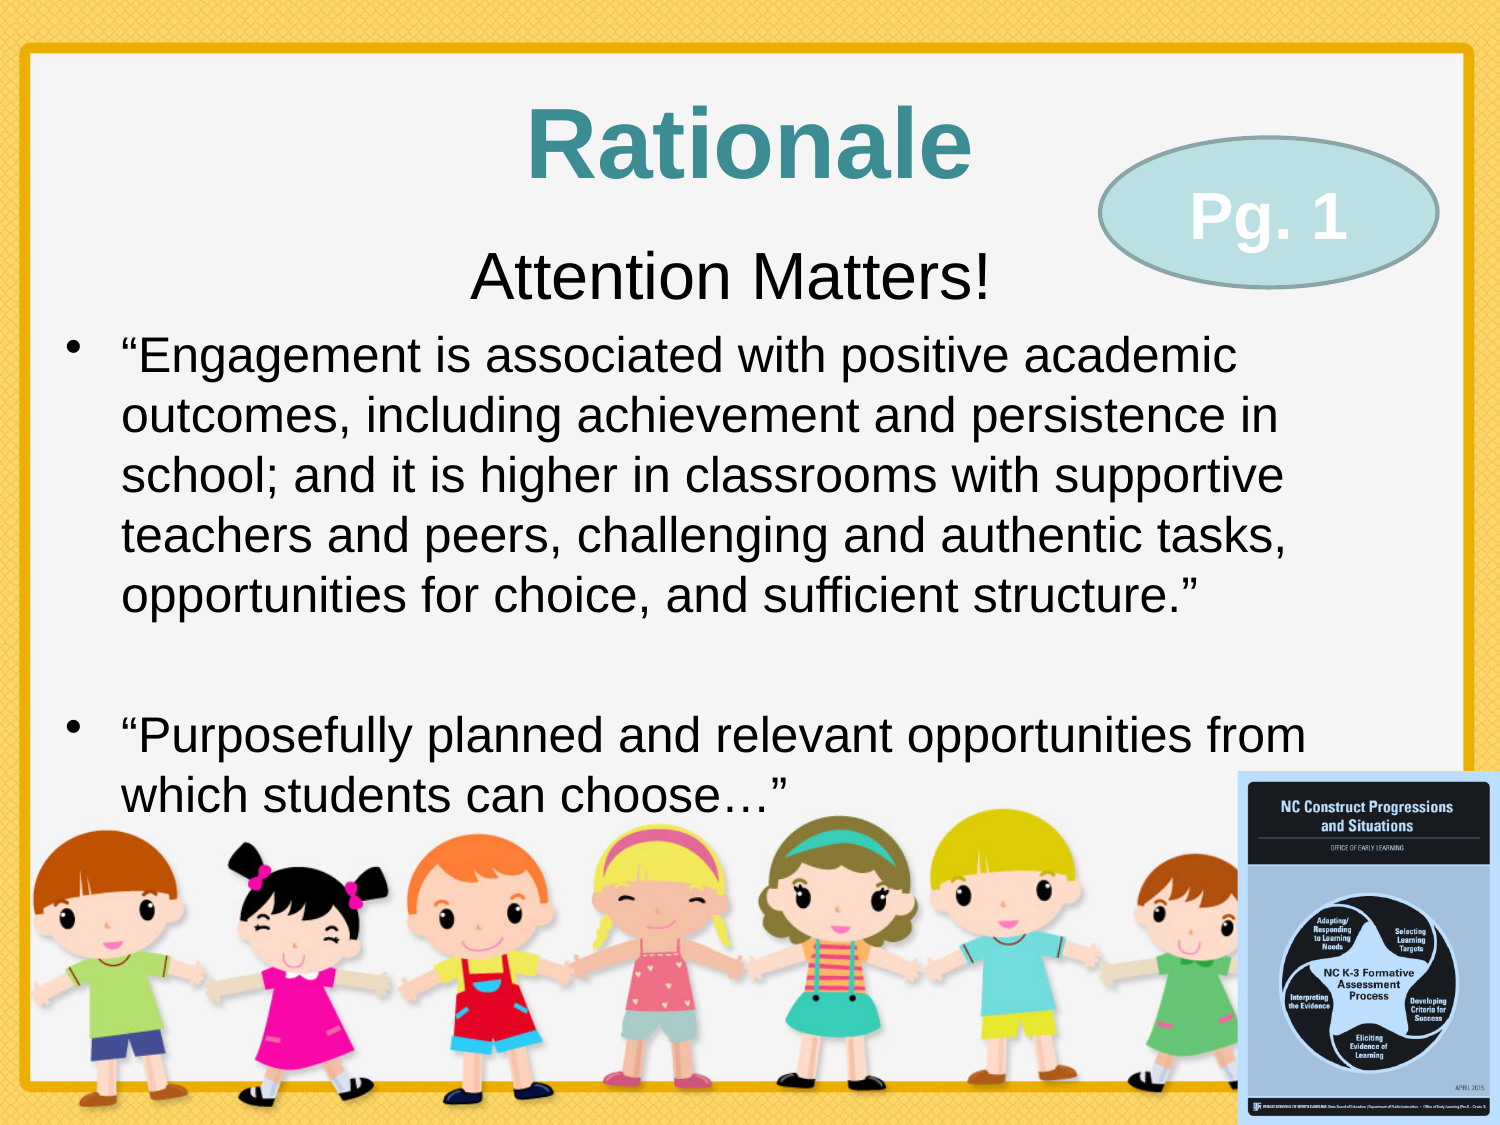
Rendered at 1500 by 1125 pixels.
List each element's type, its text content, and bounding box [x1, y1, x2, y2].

title Rationale [75, 45, 1425, 224]
picture [0, 0, 1500, 1125]
text_box Pg. 1 [1097, 135, 1440, 290]
list Attention Matters! “Engagement is associated with positive academic outcomes, including achievement and persistence in school; and it is higher in classrooms with supportive teachers and peers, challenging and authentic tasks, opportunities for choice, and sufficient structure.” “Purposefully planned and relevant opportunities from which students can choose…” [50, 224, 1413, 968]
